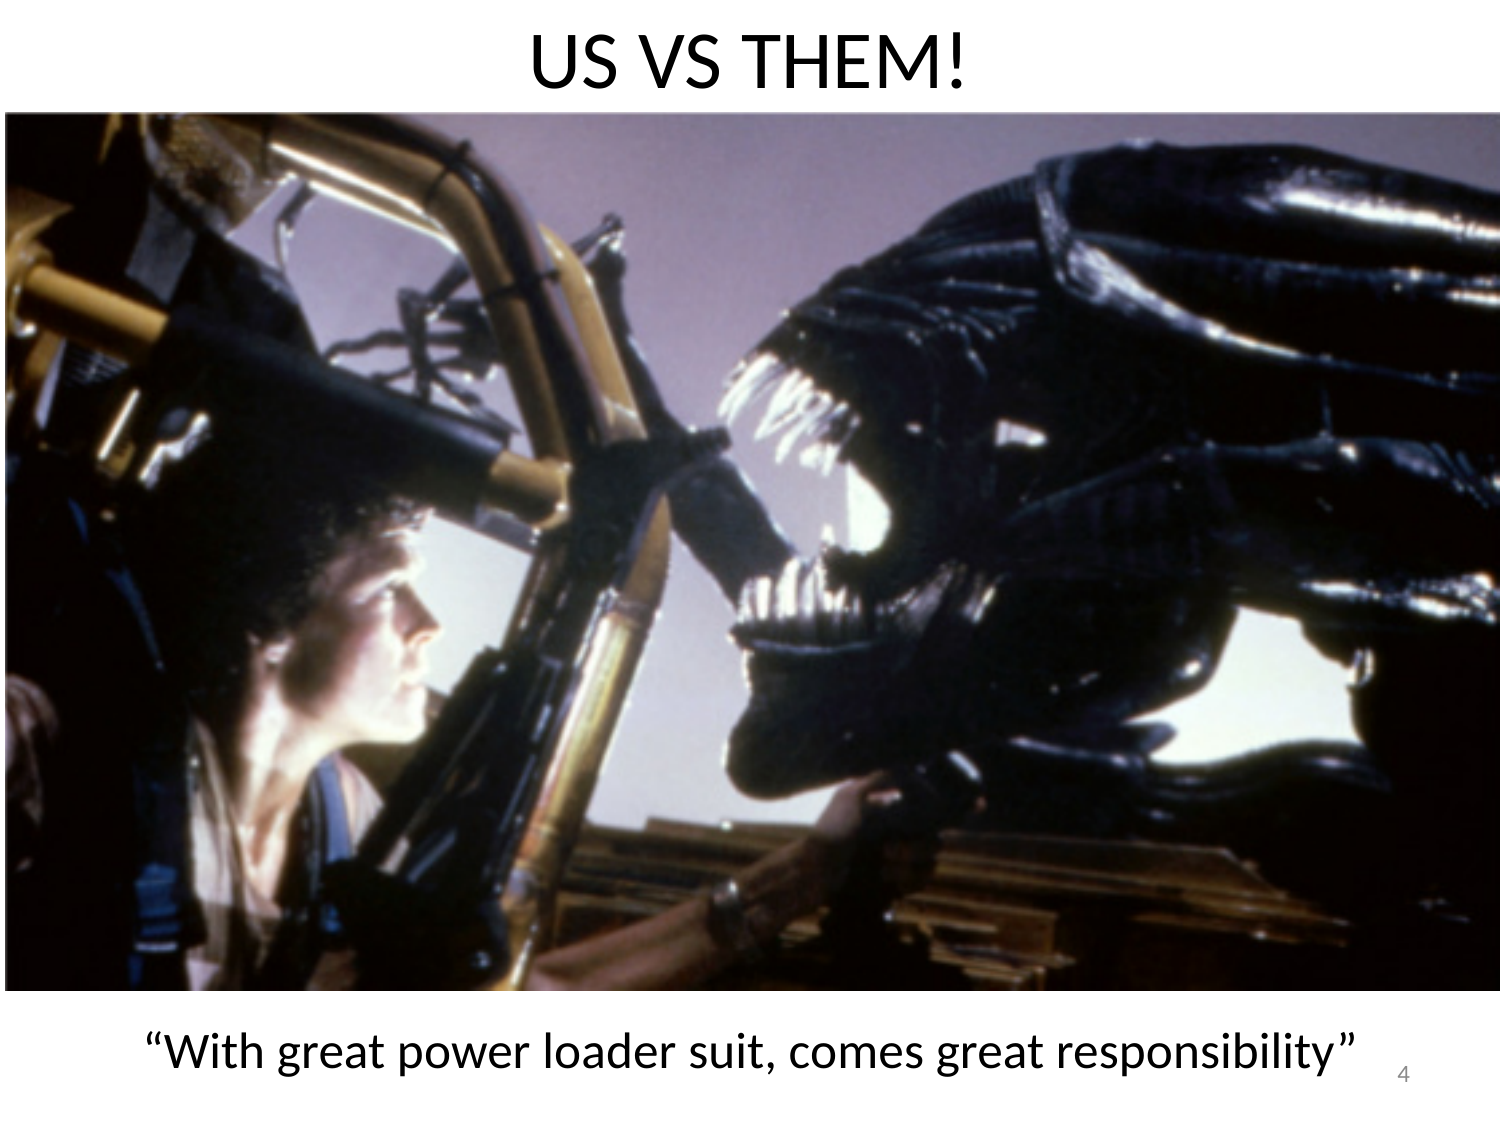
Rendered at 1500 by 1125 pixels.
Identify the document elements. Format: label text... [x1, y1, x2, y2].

text_box “With great power loader suit, comes great responsibility” [75, 999, 1426, 1105]
picture [5, 112, 1500, 992]
title US VS THEM! [75, 0, 1425, 110]
